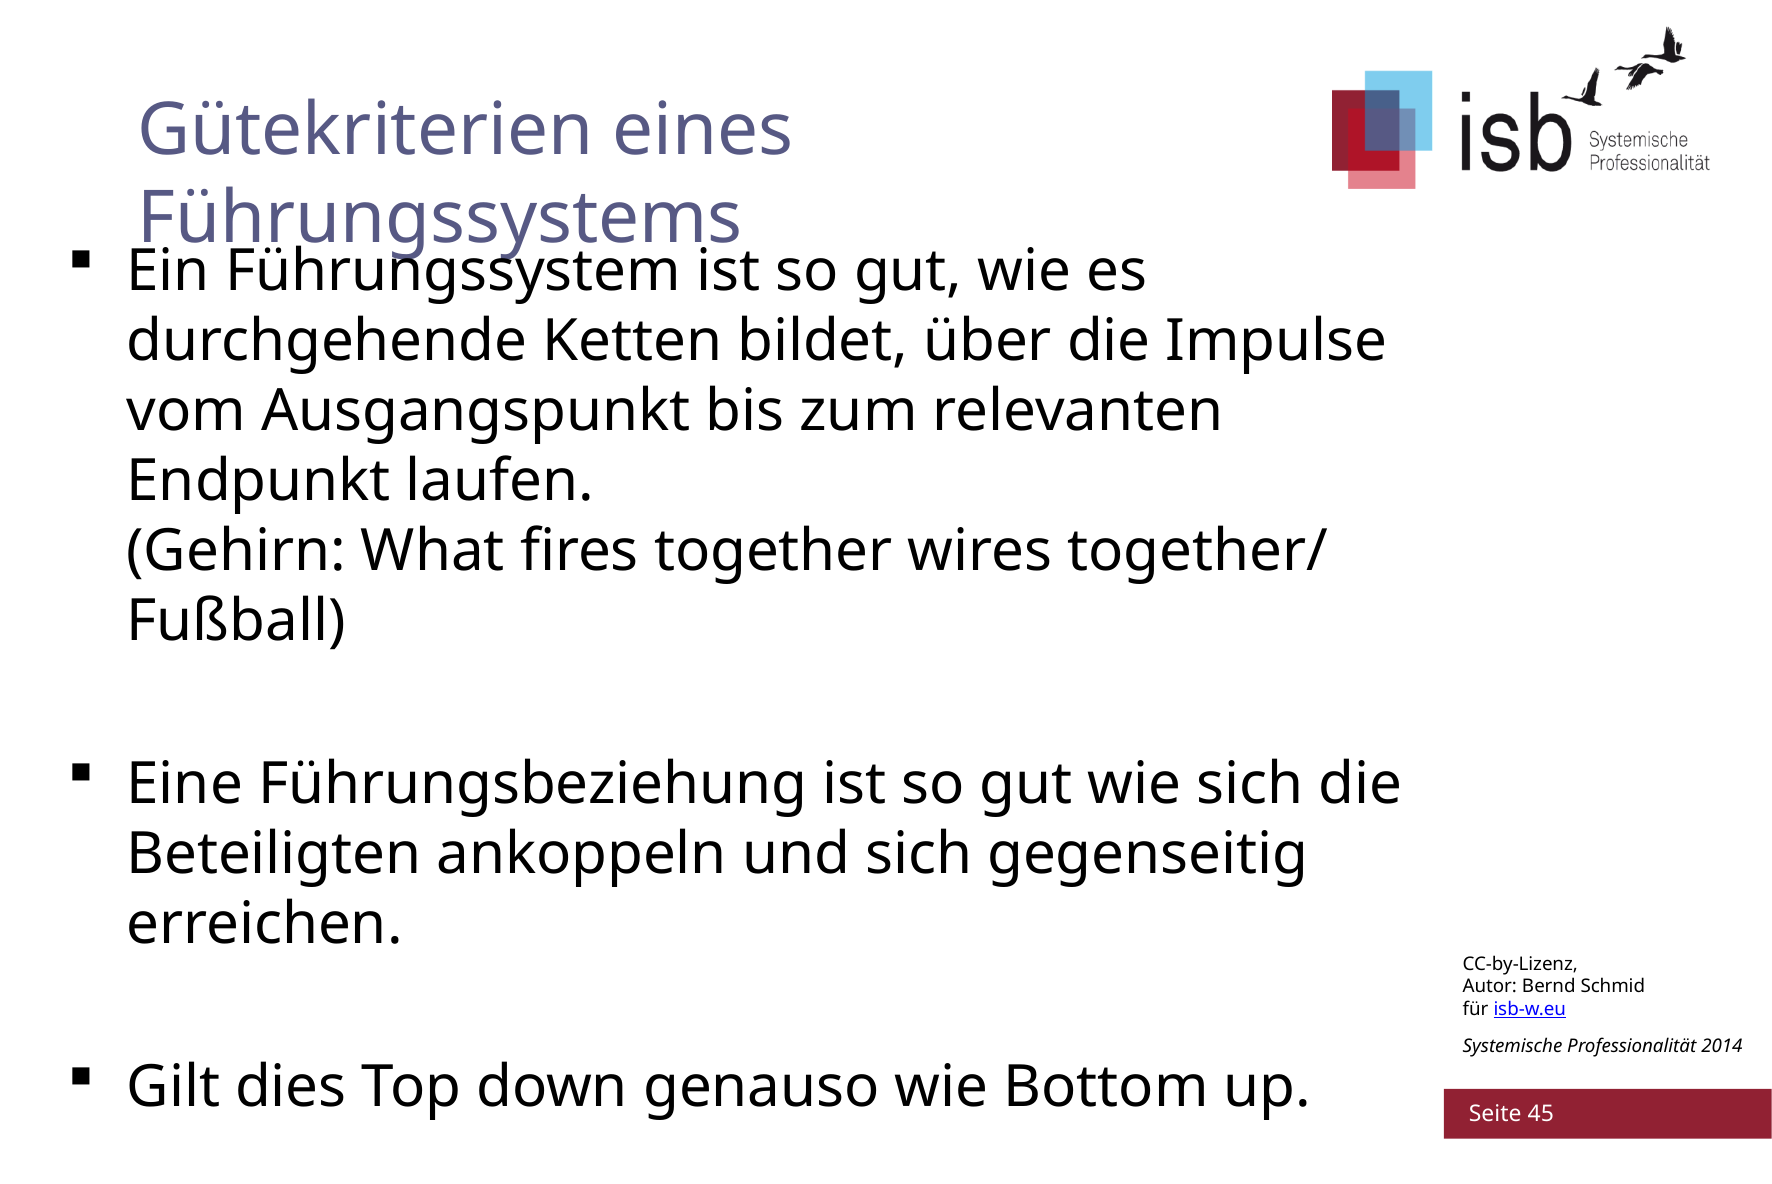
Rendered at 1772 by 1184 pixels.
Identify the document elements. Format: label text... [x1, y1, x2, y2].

picture [1332, 20, 1725, 194]
slide_number Seite 45 [1514, 1088, 1772, 1139]
list Ein Führungssystem ist so gut, wie es durchgehende Ketten bildet, über die Impulse vom Ausgangspunkt bis zum relevanten Endpunkt laufen. (Gehirn: What fires together wires together/ Fußball) Eine Führungsbeziehung ist so gut wie sich die Beteiligten ankoppeln und sich gegenseitig erreichen. Gilt dies Top down genauso wie Bottom up. [48, 276, 1514, 1156]
title Gütekriterien eines Führungssystems [118, 94, 1347, 244]
